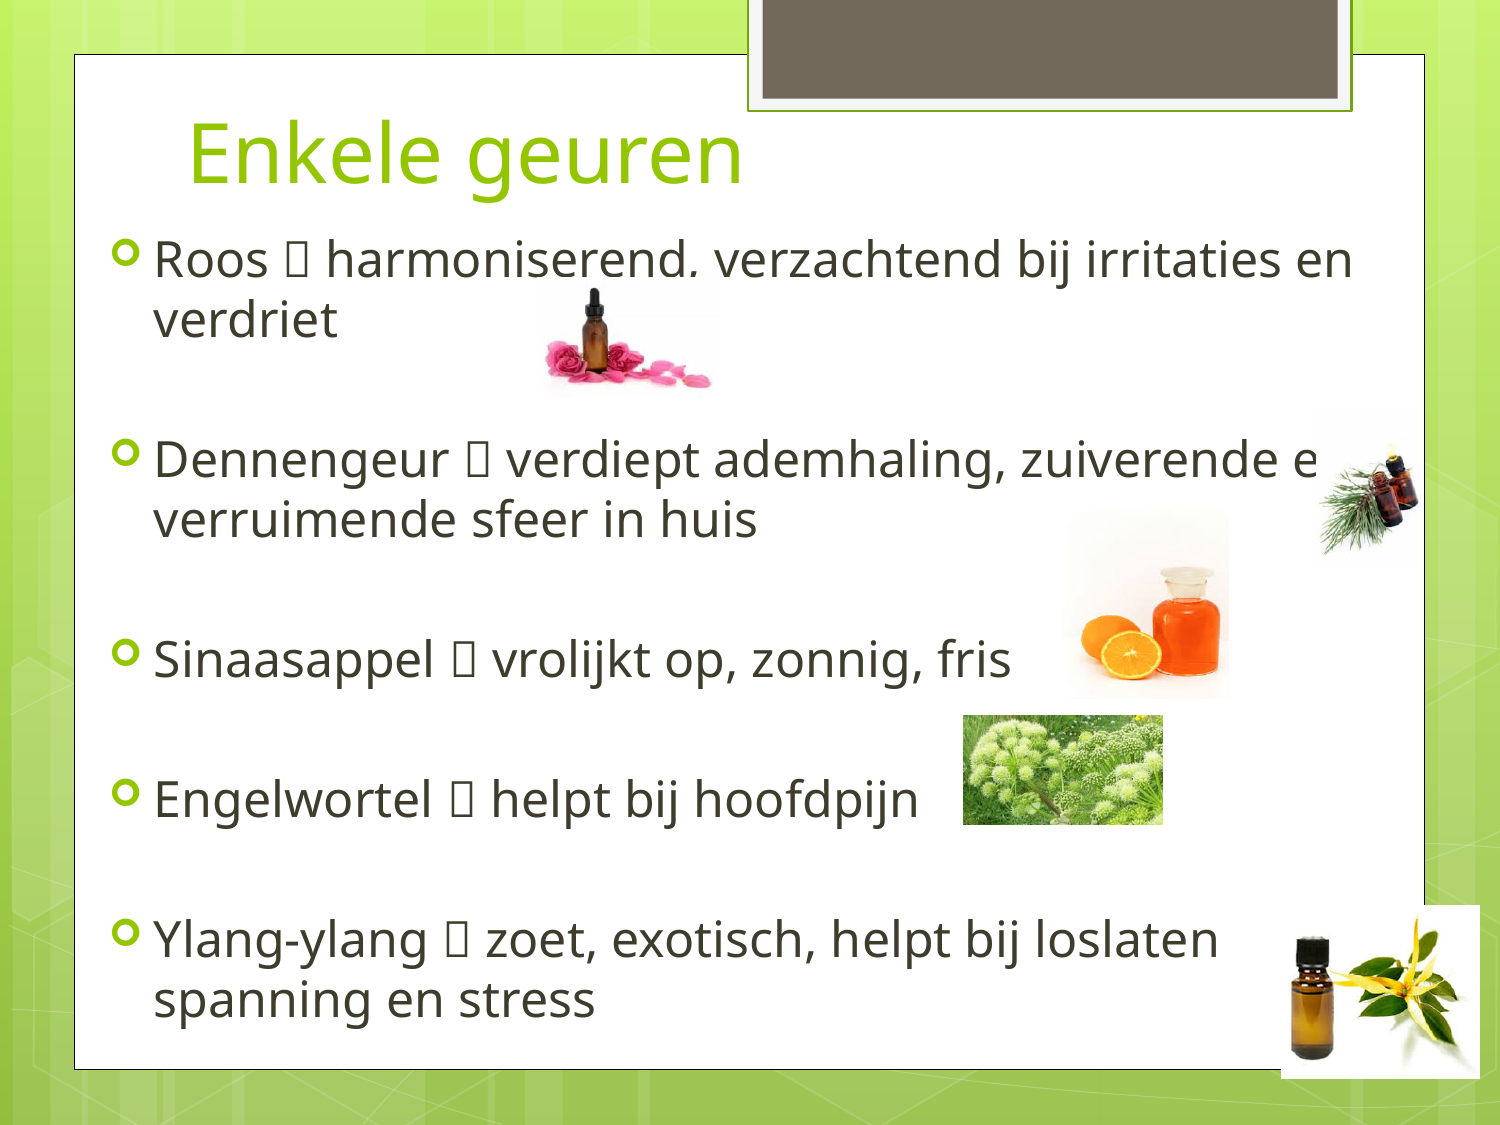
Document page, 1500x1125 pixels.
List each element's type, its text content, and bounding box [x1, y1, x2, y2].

picture [537, 277, 719, 399]
title Enkele geuren [171, 54, 1324, 209]
picture [1281, 904, 1480, 1079]
picture [1316, 408, 1421, 565]
list Roos  harmoniserend, verzachtend bij irritaties en verdriet Dennengeur  verdiept ademhaling, zuiverende en verruimende sfeer in huis Sinaasappel  vrolijkt op, zonnig, fris Engelwortel  helpt bij hoofdpijn Ylang-ylang  zoet, exotisch, helpt bij loslaten spanning en stress [82, 219, 1400, 1091]
picture [963, 715, 1164, 825]
picture [1063, 505, 1229, 699]
